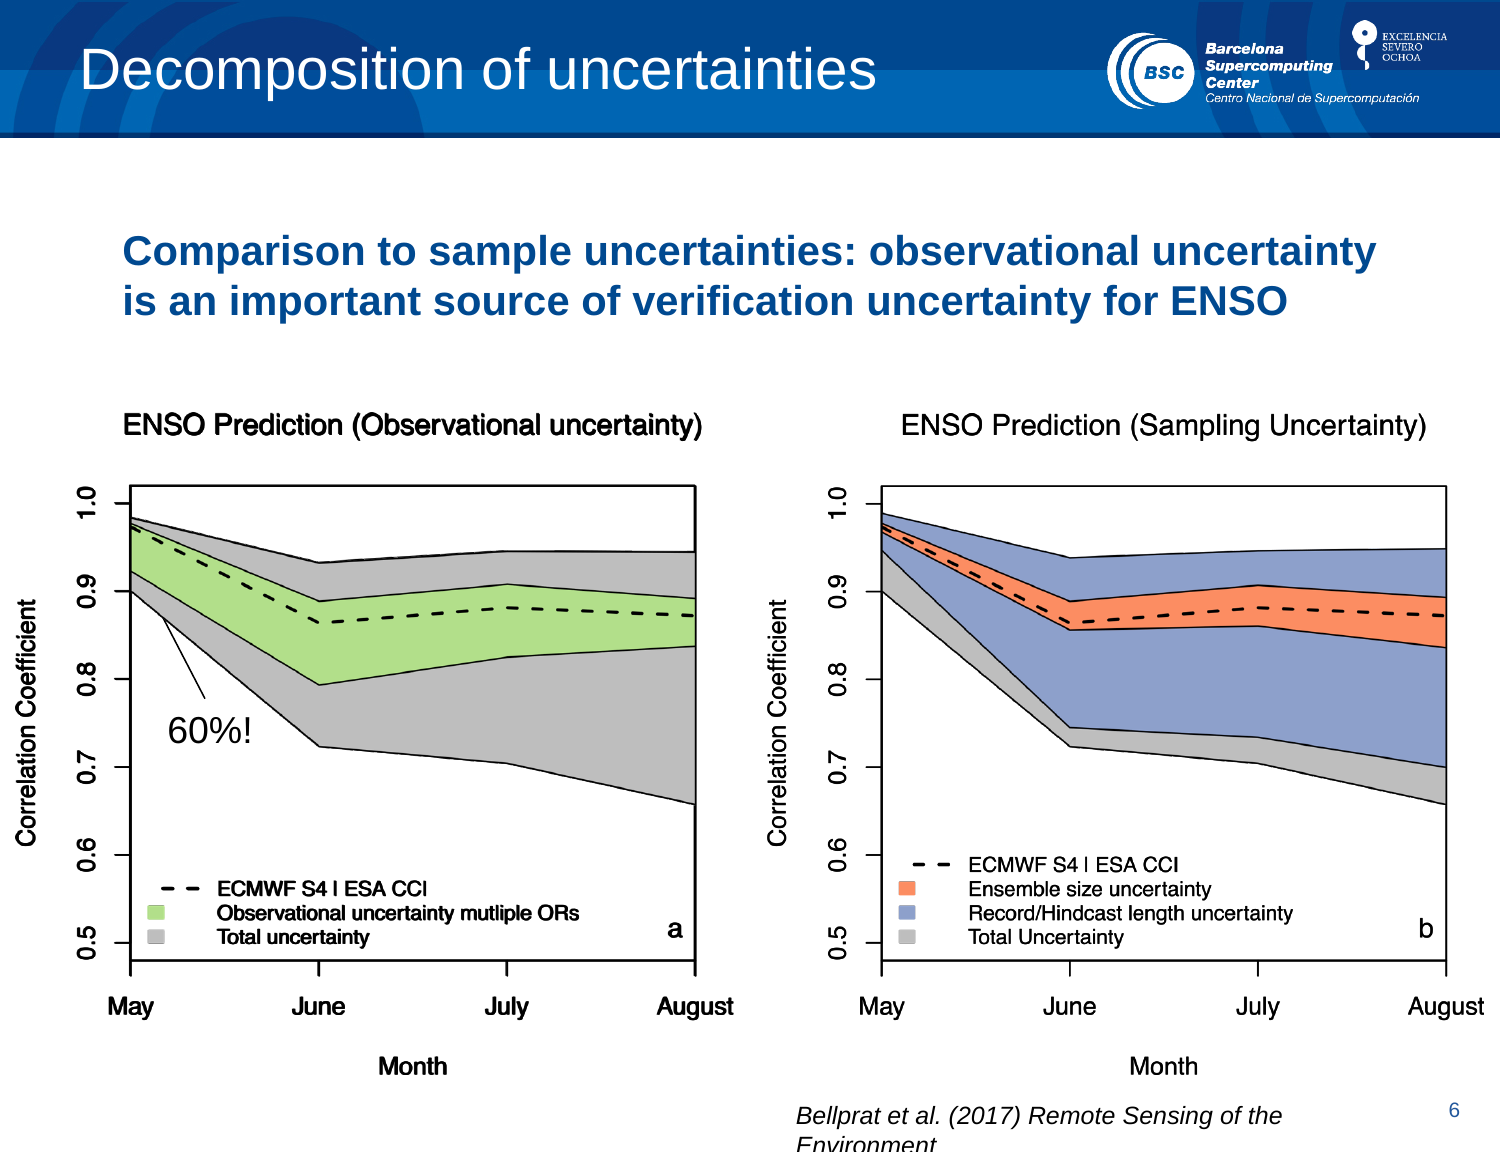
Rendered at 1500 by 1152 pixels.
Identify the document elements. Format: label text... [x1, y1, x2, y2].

title Decomposition of uncertainties [65, 23, 1081, 138]
picture [15, 412, 1484, 1076]
text_box Comparison to sample uncertainties: observational uncertainty is an important source of verification uncertainty for ENSO [107, 216, 1426, 410]
picture [0, 0, 1500, 138]
text_box Bellprat et al. (2017) Remote Sensing of the Environment [781, 1092, 1444, 1152]
